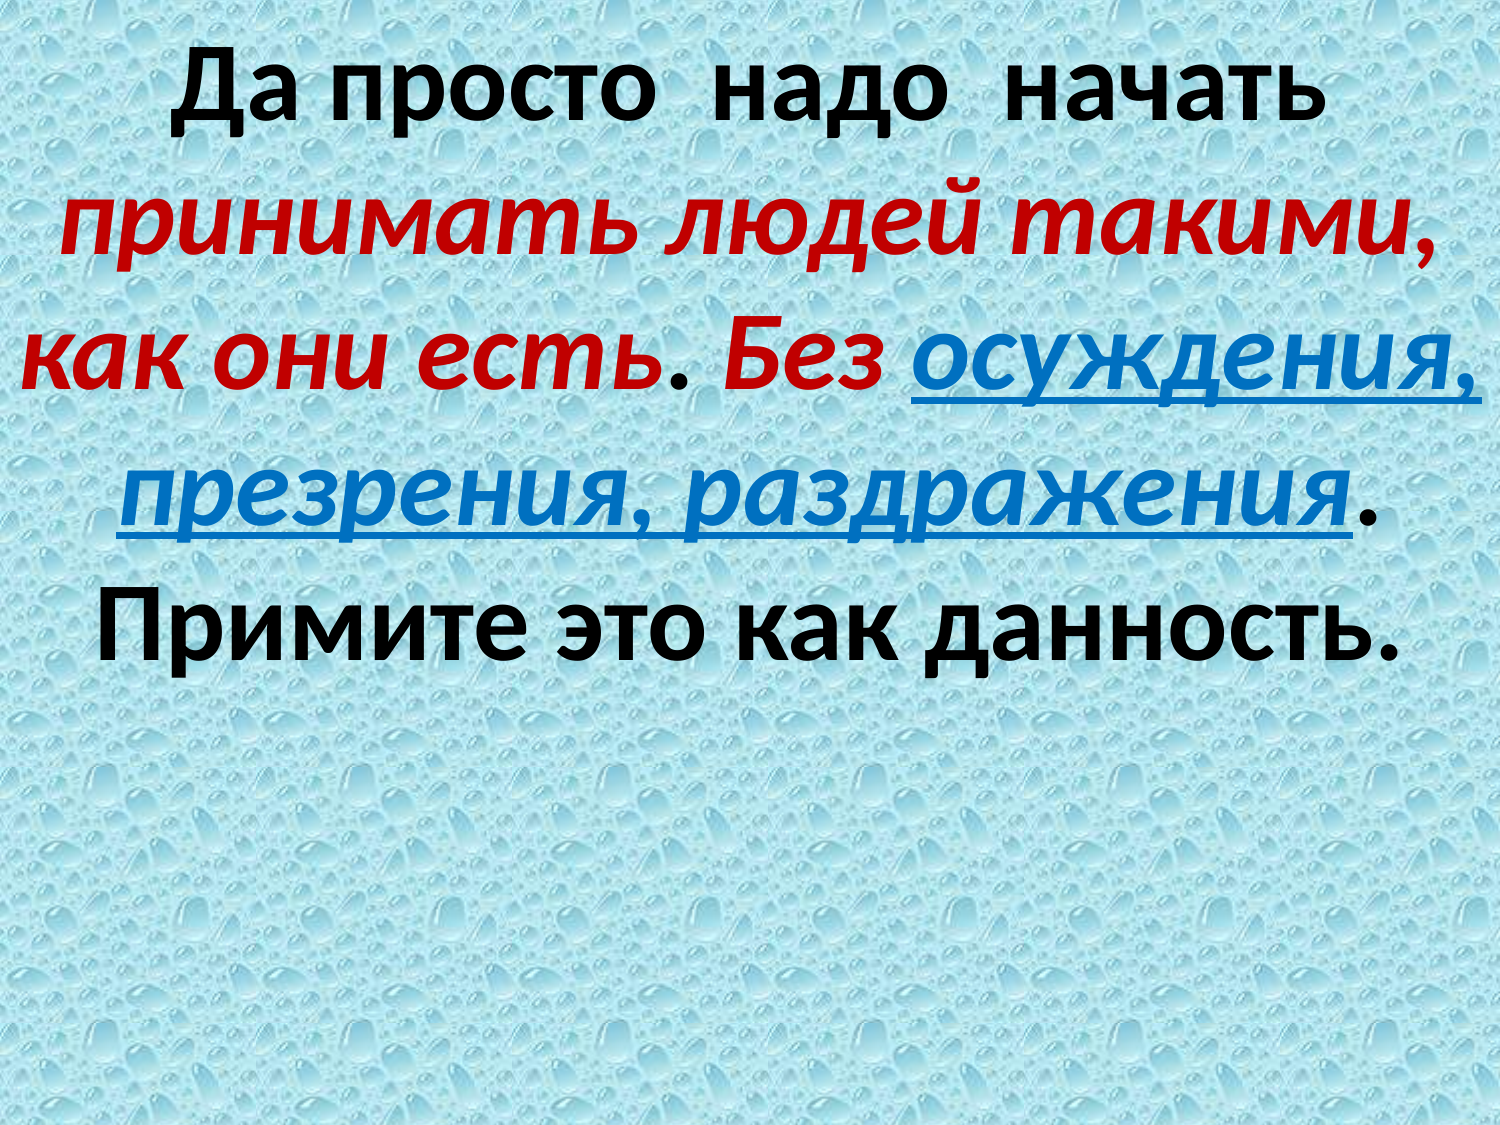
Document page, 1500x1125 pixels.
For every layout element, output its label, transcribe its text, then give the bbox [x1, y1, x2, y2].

list Да просто надо начать принимать людей такими, как они есть. Без осуждения, презрения, раздражения. Примите это как данность. [0, 0, 1500, 1125]
